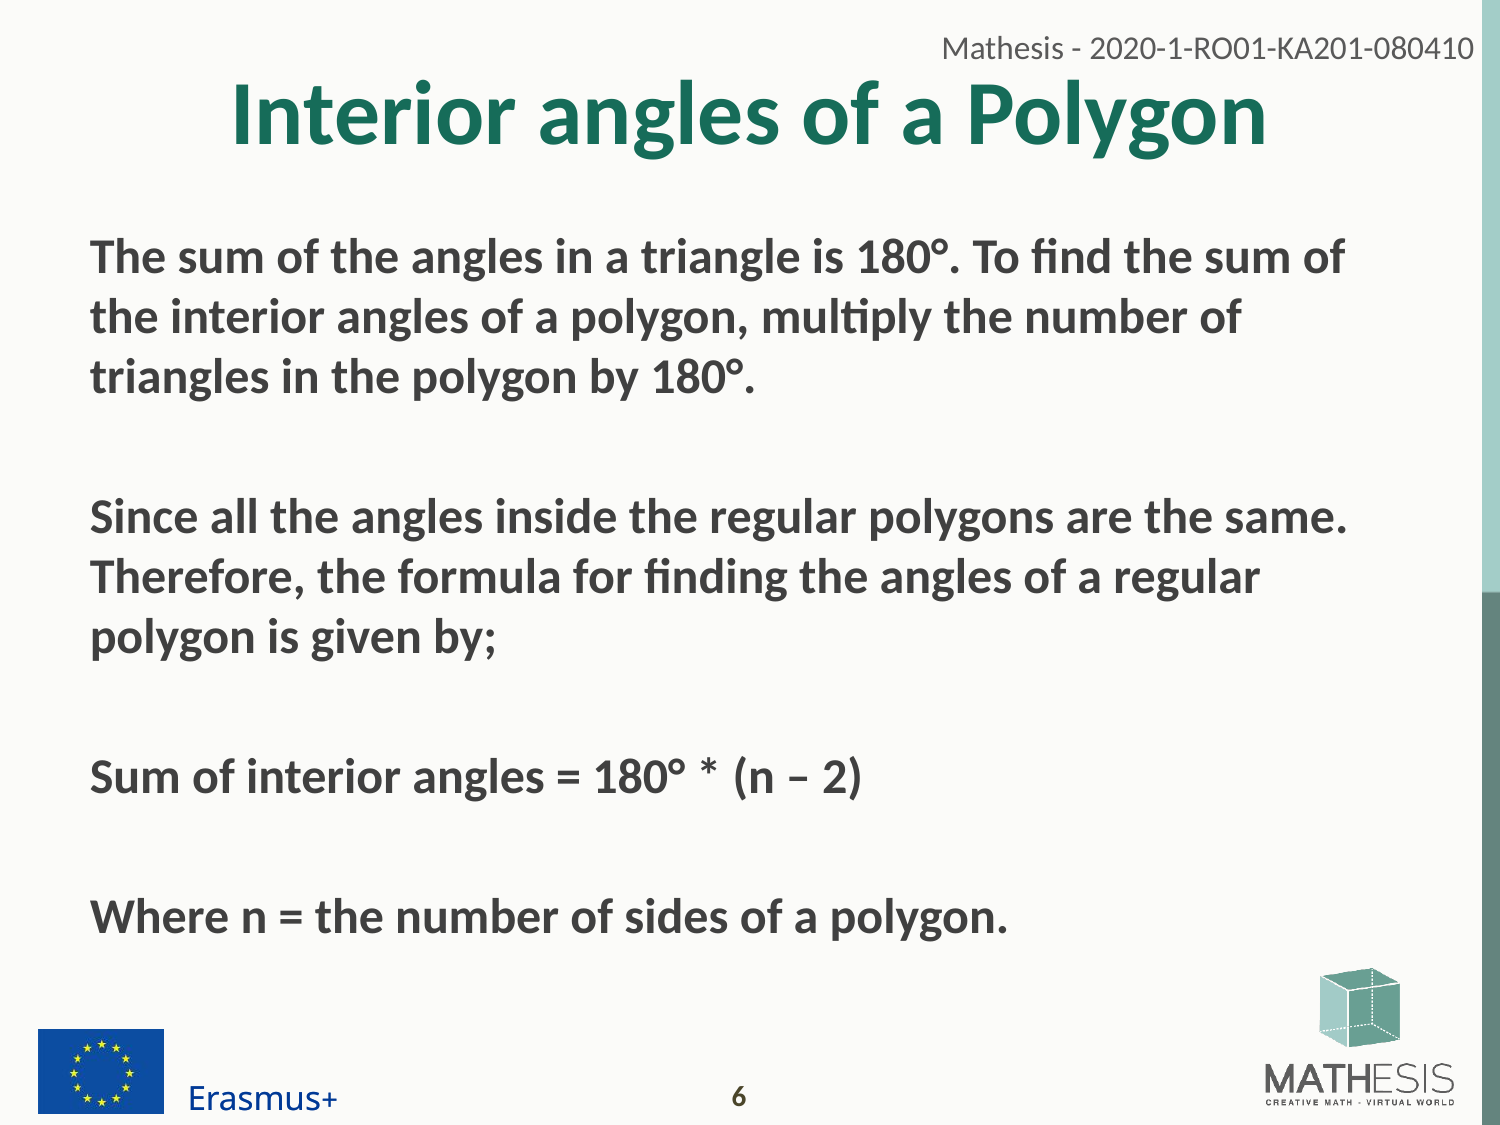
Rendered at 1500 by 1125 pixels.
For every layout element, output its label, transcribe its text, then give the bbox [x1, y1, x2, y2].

picture [38, 1029, 164, 1114]
title Interior angles of a Polygon [75, 45, 1425, 216]
list The sum of the angles in a triangle is 180°. To find the sum of the interior angles of a polygon, multiply the number of triangles in the polygon by 180°. Since all the angles inside the regular polygons are the same. Therefore, the formula for finding the angles of a regular polygon is given by; Sum of interior angles = 180° * (n – 2) Where n = the number of sides of a polygon. [75, 216, 1425, 959]
